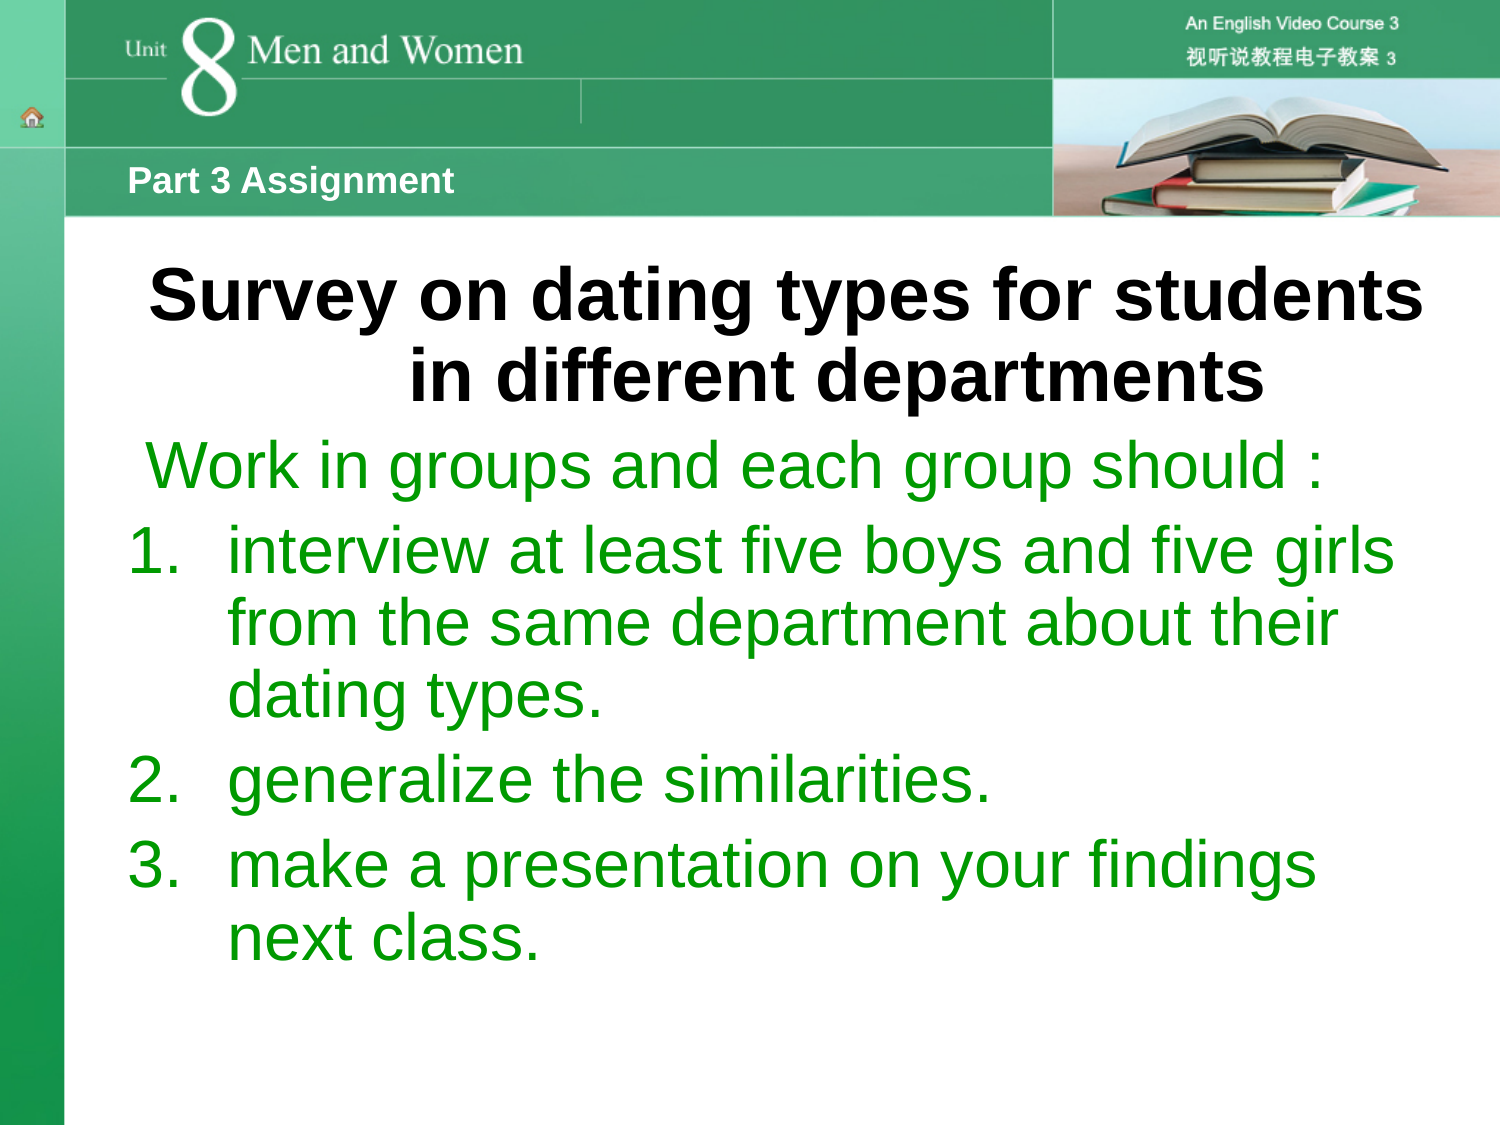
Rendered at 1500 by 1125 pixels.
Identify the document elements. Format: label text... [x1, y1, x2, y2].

text_box Part 3 Assignment [112, 148, 550, 232]
picture [0, 0, 1500, 1125]
list Survey on dating types for students in different departments Work in groups and each group should : interview at least five boys and five girls from the same department about their dating types. generalize the similarities. make a presentation on your findings next class. [112, 248, 1463, 1059]
